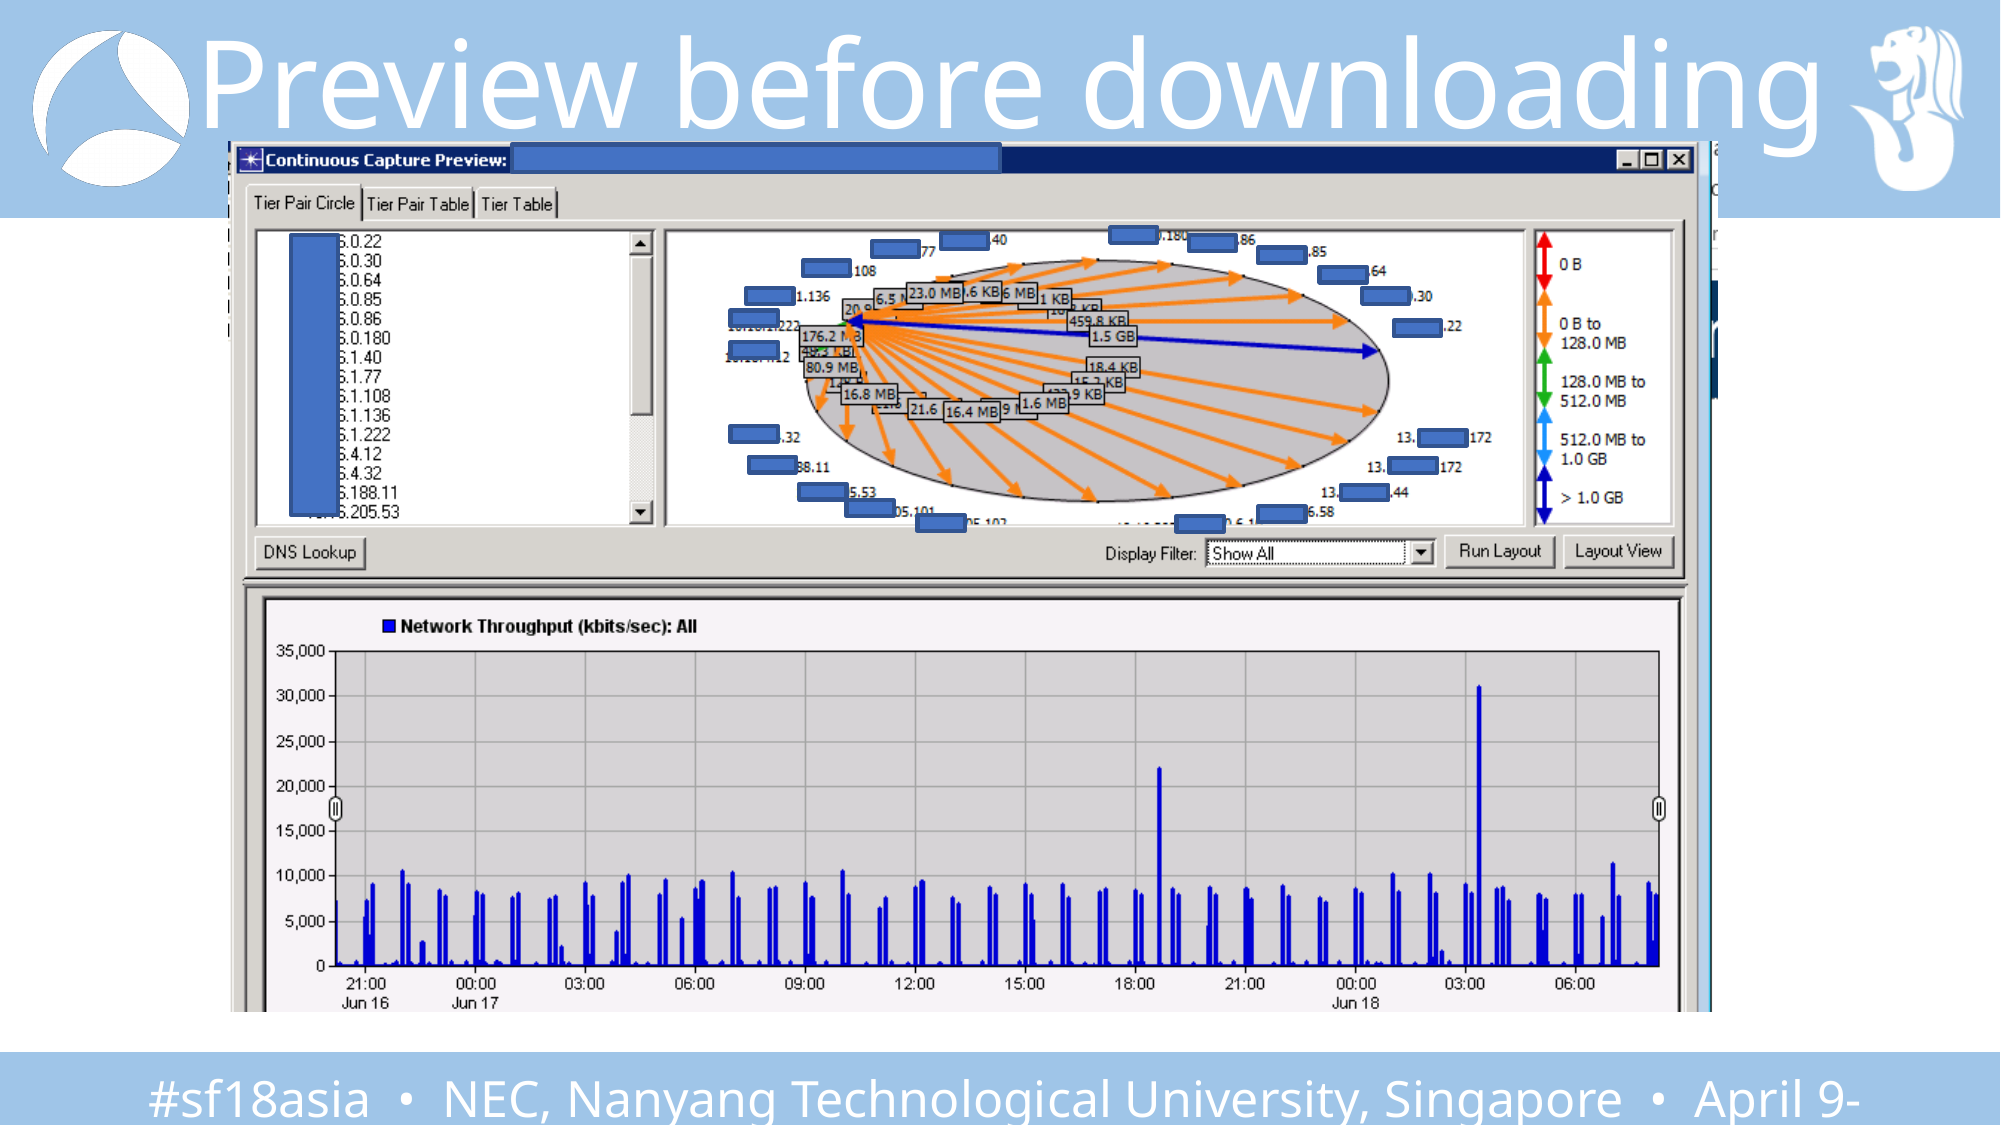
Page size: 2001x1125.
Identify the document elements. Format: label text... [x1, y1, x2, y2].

title Preview before downloading [31, 24, 1994, 155]
picture [1849, 155, 1964, 191]
picture [32, 155, 190, 187]
picture [227, 140, 1718, 1013]
